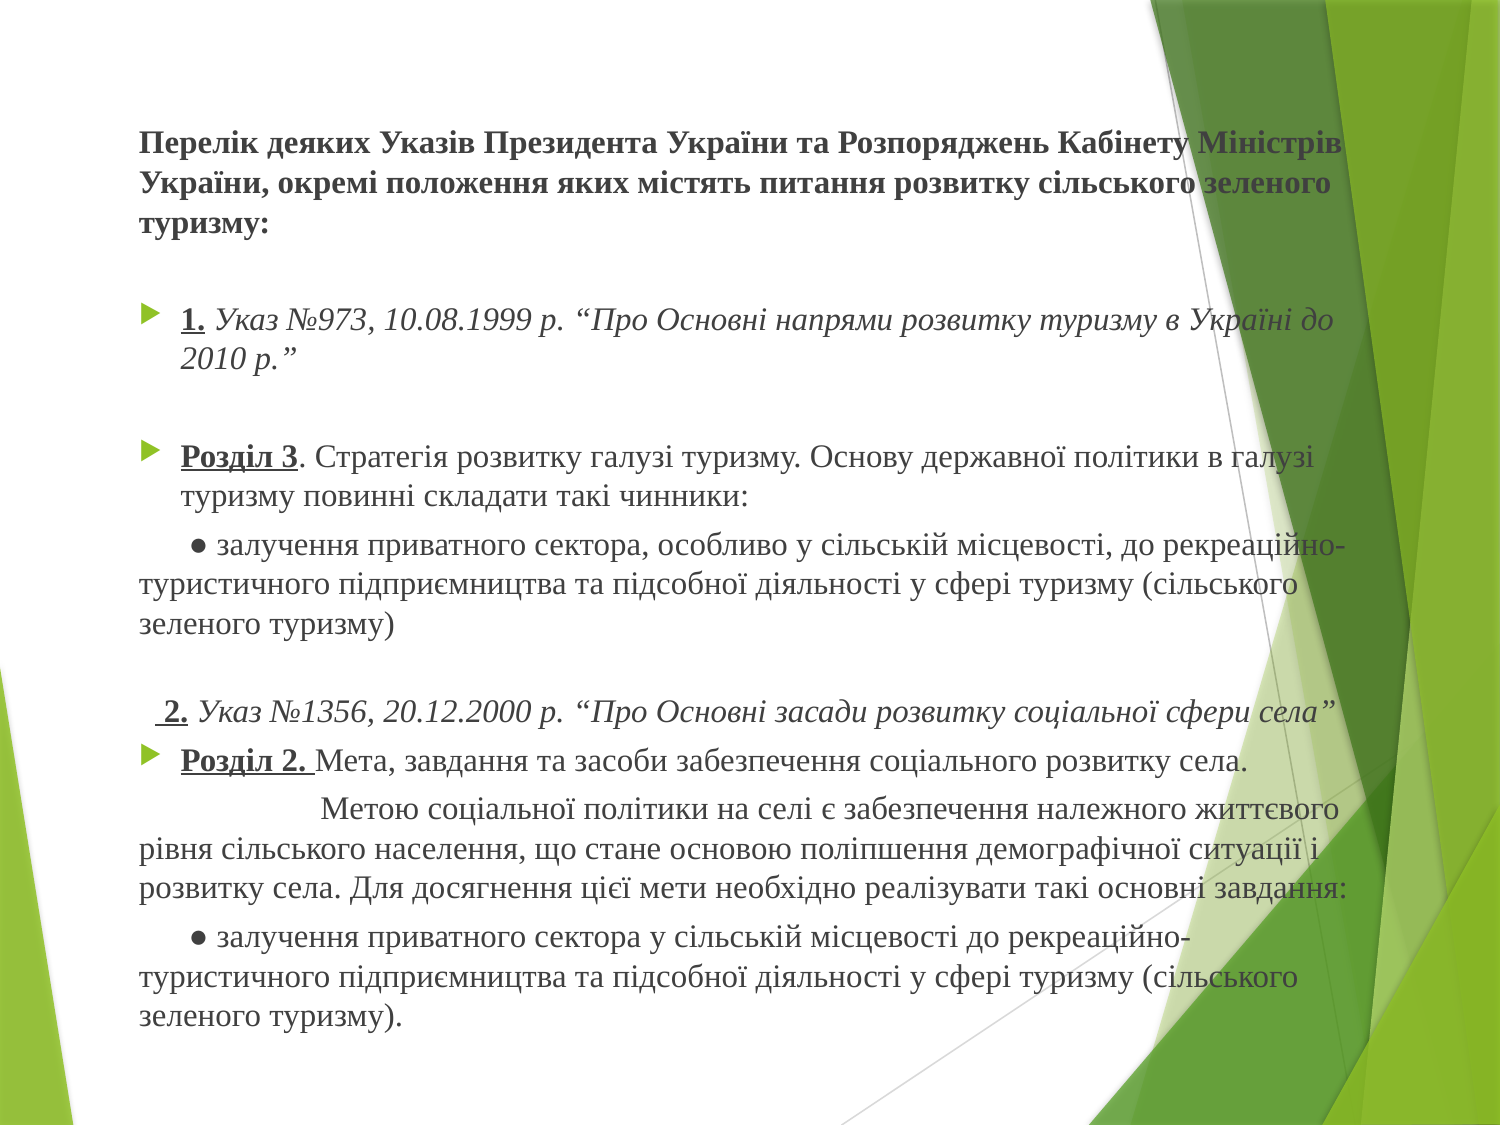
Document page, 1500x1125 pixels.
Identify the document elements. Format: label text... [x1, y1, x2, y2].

list Перелік деяких Указів Президента України та Розпоряджень Кабінету Міністрів України, окремі положення яких містять питання розвитку сільського зеленого туризму: 1. Указ №973, 10.08.1999 р. “Про Основні напрями розвитку туризму в Україні до 2010 р.” Розділ 3. Стратегія розвитку галузі туризму. Основу державної політики в галузі туризму повинні складати такі чинники: ● залучення приватного сектора, особливо у сільській місцевості, до рекреаційно-туристичного підприємництва та підсобної діяльності у сфері туризму (сільського зеленого туризму) 2. Указ №1356, 20.12.2000 р. “Про Основні засади розвитку соціальної сфери села” Розділ 2. Мета, завдання та засоби забезпечення соціального розвитку села. Метою соціальної політики на селі є забезпечення належного життєвого рівня сільського населення, що стане основою поліпшення демографічної ситуації і розвитку села. Для досягнення цієї мети необхідно реалізувати такі основні завдання: ● залучення приватного сектора у сільській місцевості до рекреаційно-туристичного підприємництва та підсобної діяльності у сфері туризму (сільського зеленого туризму). [123, 113, 1376, 1106]
